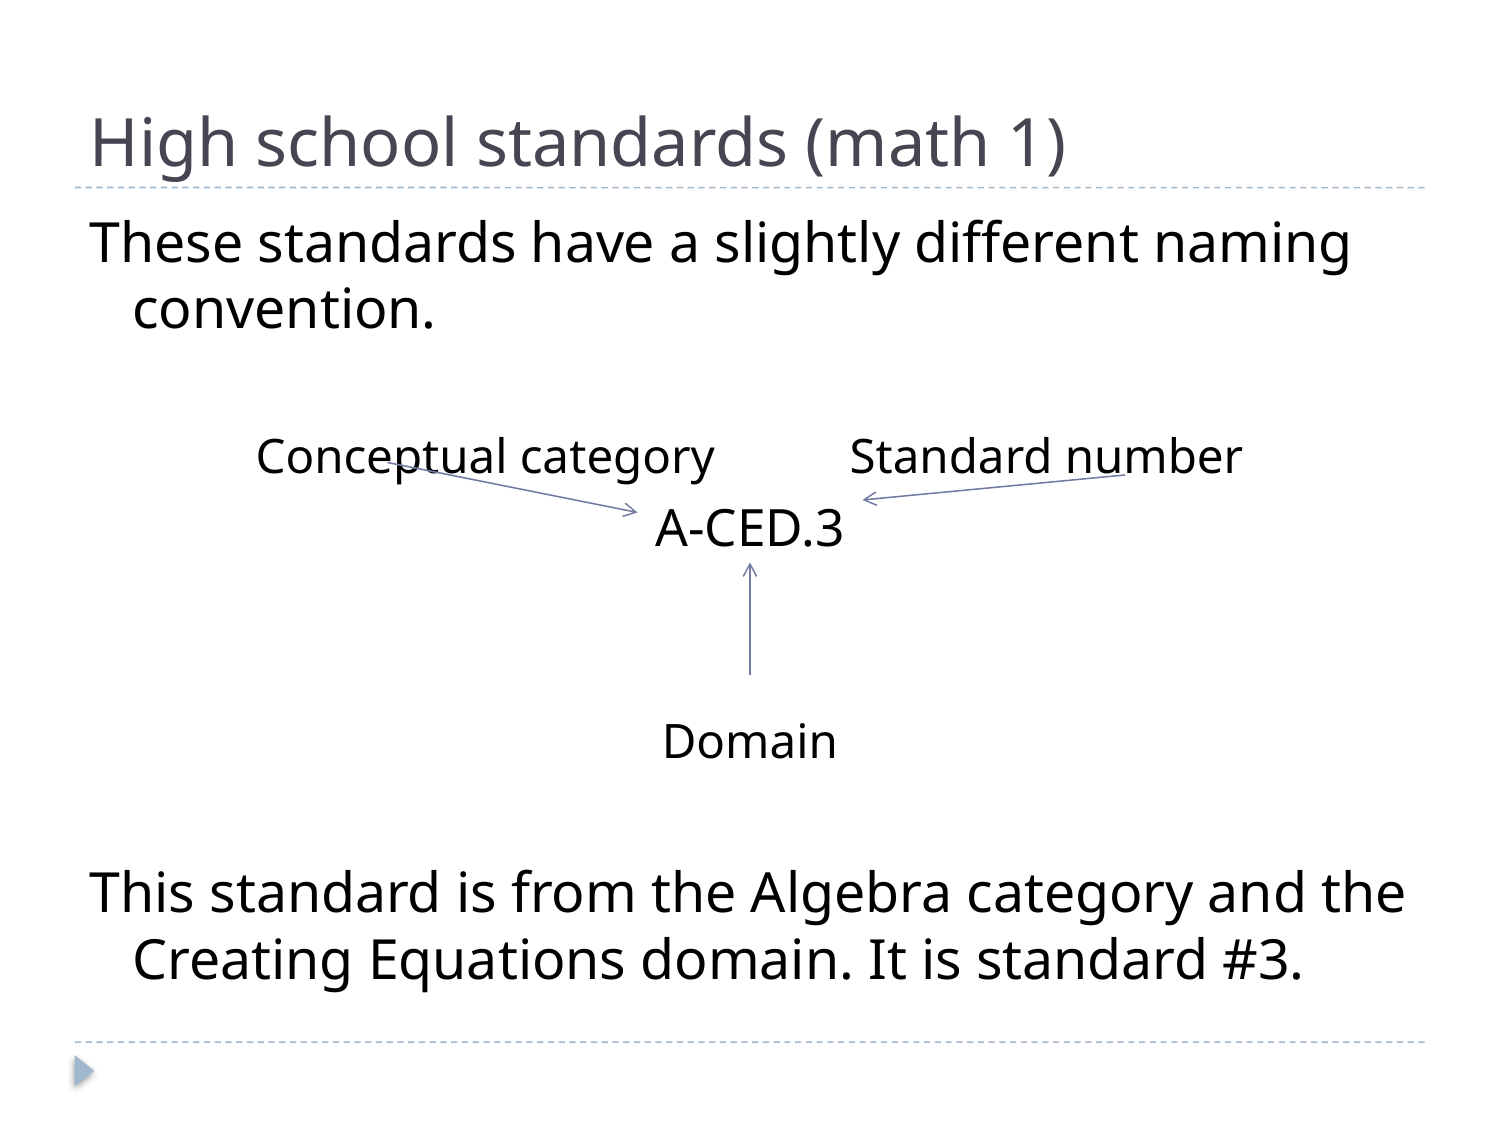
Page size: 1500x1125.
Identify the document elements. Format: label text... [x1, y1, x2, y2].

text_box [387, 462, 638, 513]
title High school standards (math 1) [75, 24, 1425, 188]
list These standards have a slightly different naming convention. Conceptual category Standard number A-CED.3 Domain This standard is from the Algebra category and the Creating Equations domain. It is standard #3. [75, 200, 1425, 1010]
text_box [862, 474, 1126, 501]
